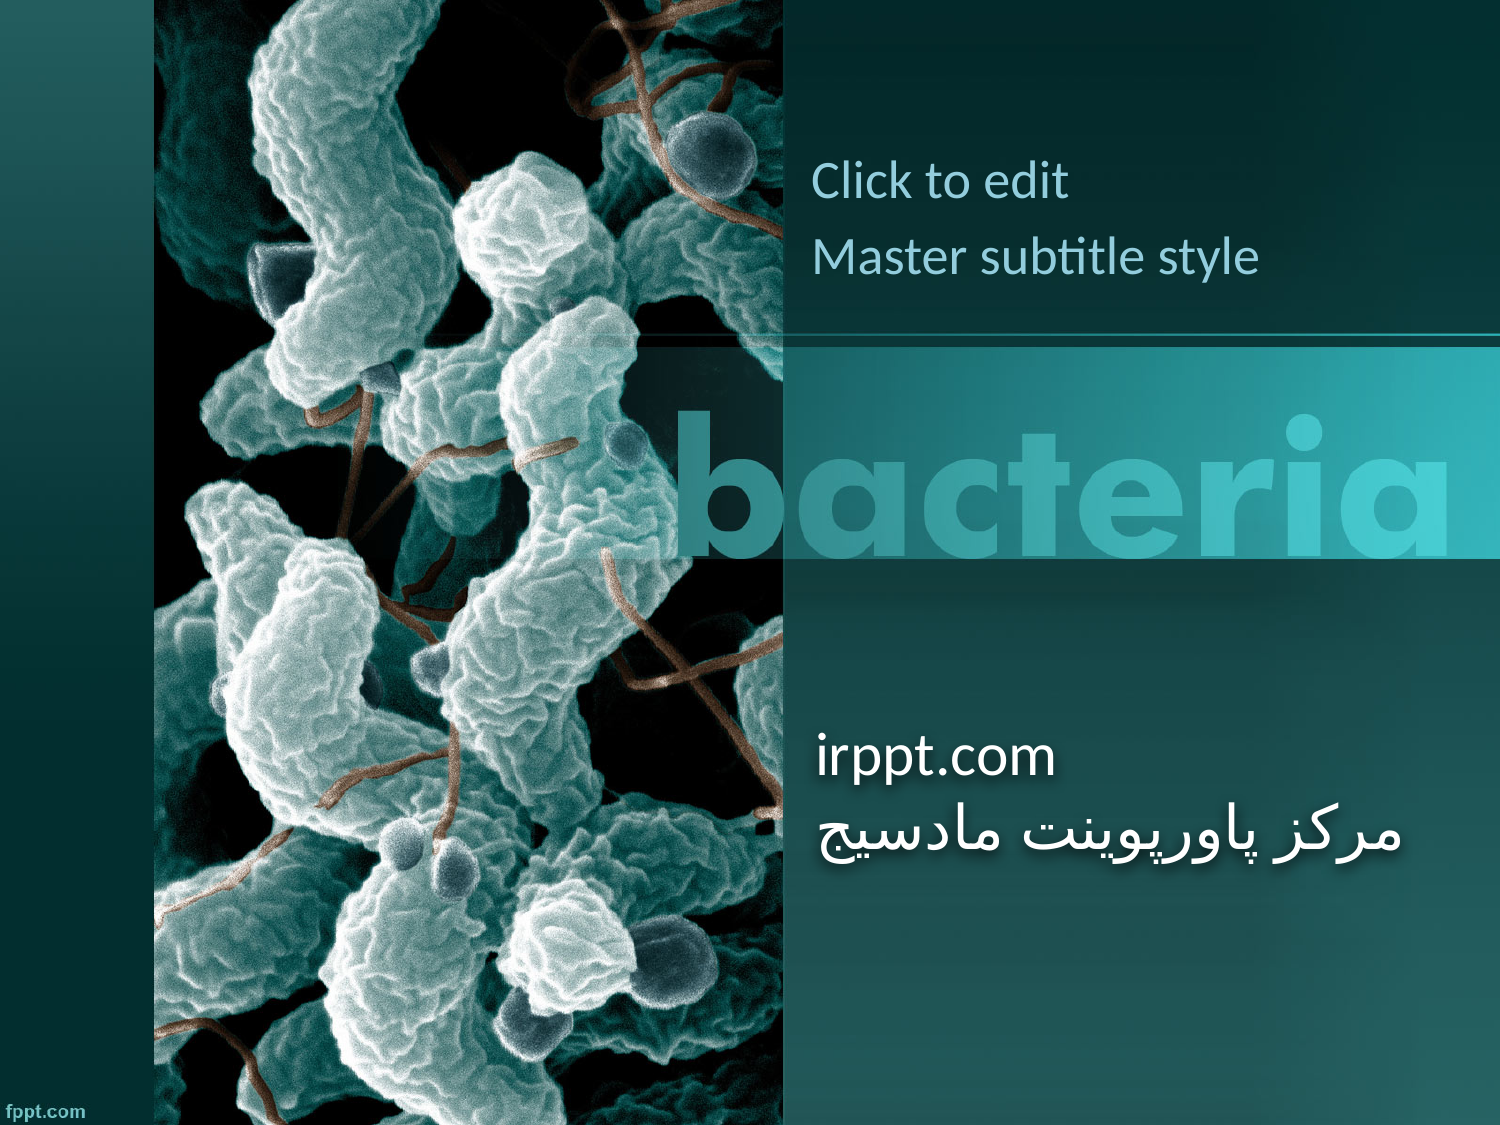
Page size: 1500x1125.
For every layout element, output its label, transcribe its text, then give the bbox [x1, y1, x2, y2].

picture [0, 0, 1500, 1125]
subtitle Click to edit Master subtitle style [796, 136, 1498, 337]
title irppt.com مرکز پاورپوینت مادسیج [800, 687, 1452, 889]
